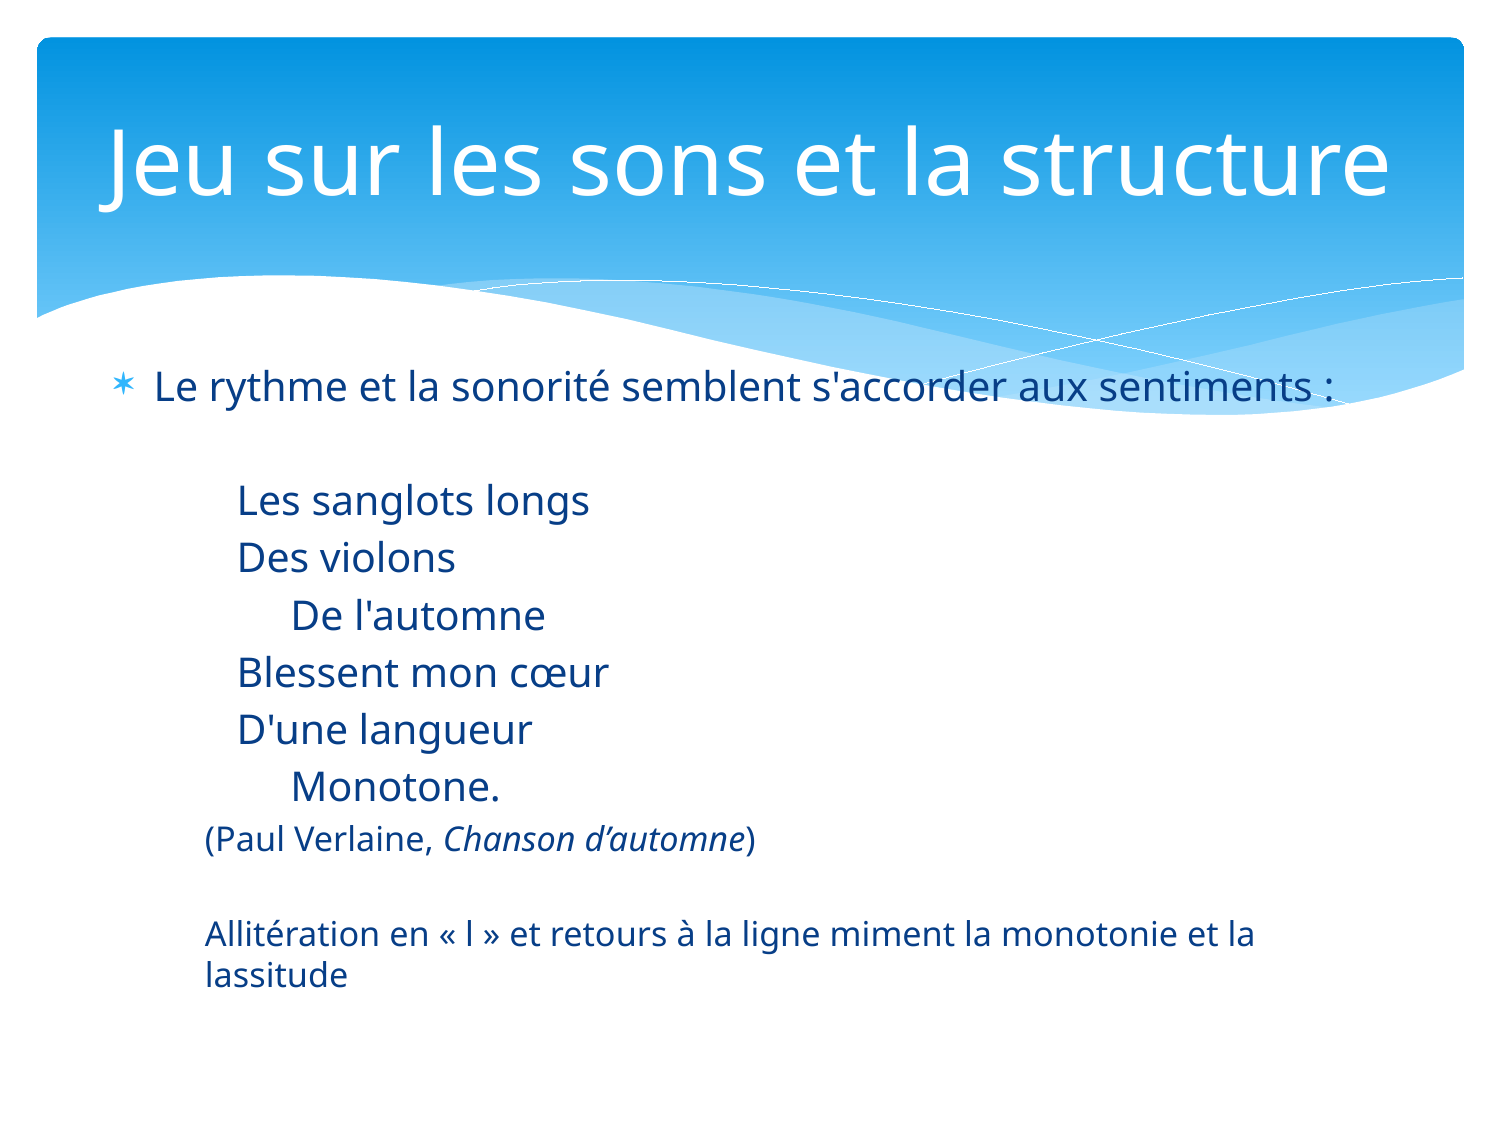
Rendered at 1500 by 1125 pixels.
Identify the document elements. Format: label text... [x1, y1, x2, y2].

list Le rythme et la sonorité semblent s'accorder aux sentiments : Les sanglots longs Des violons De l'automne Blessent mon cœur D'une langueur Monotone. (Paul Verlaine, Chanson d’automne) Allitération en « l » et retours à la ligne miment la monotonie et la lassitude [98, 352, 1359, 1051]
title Jeu sur les sons et la structure [75, 55, 1425, 261]
